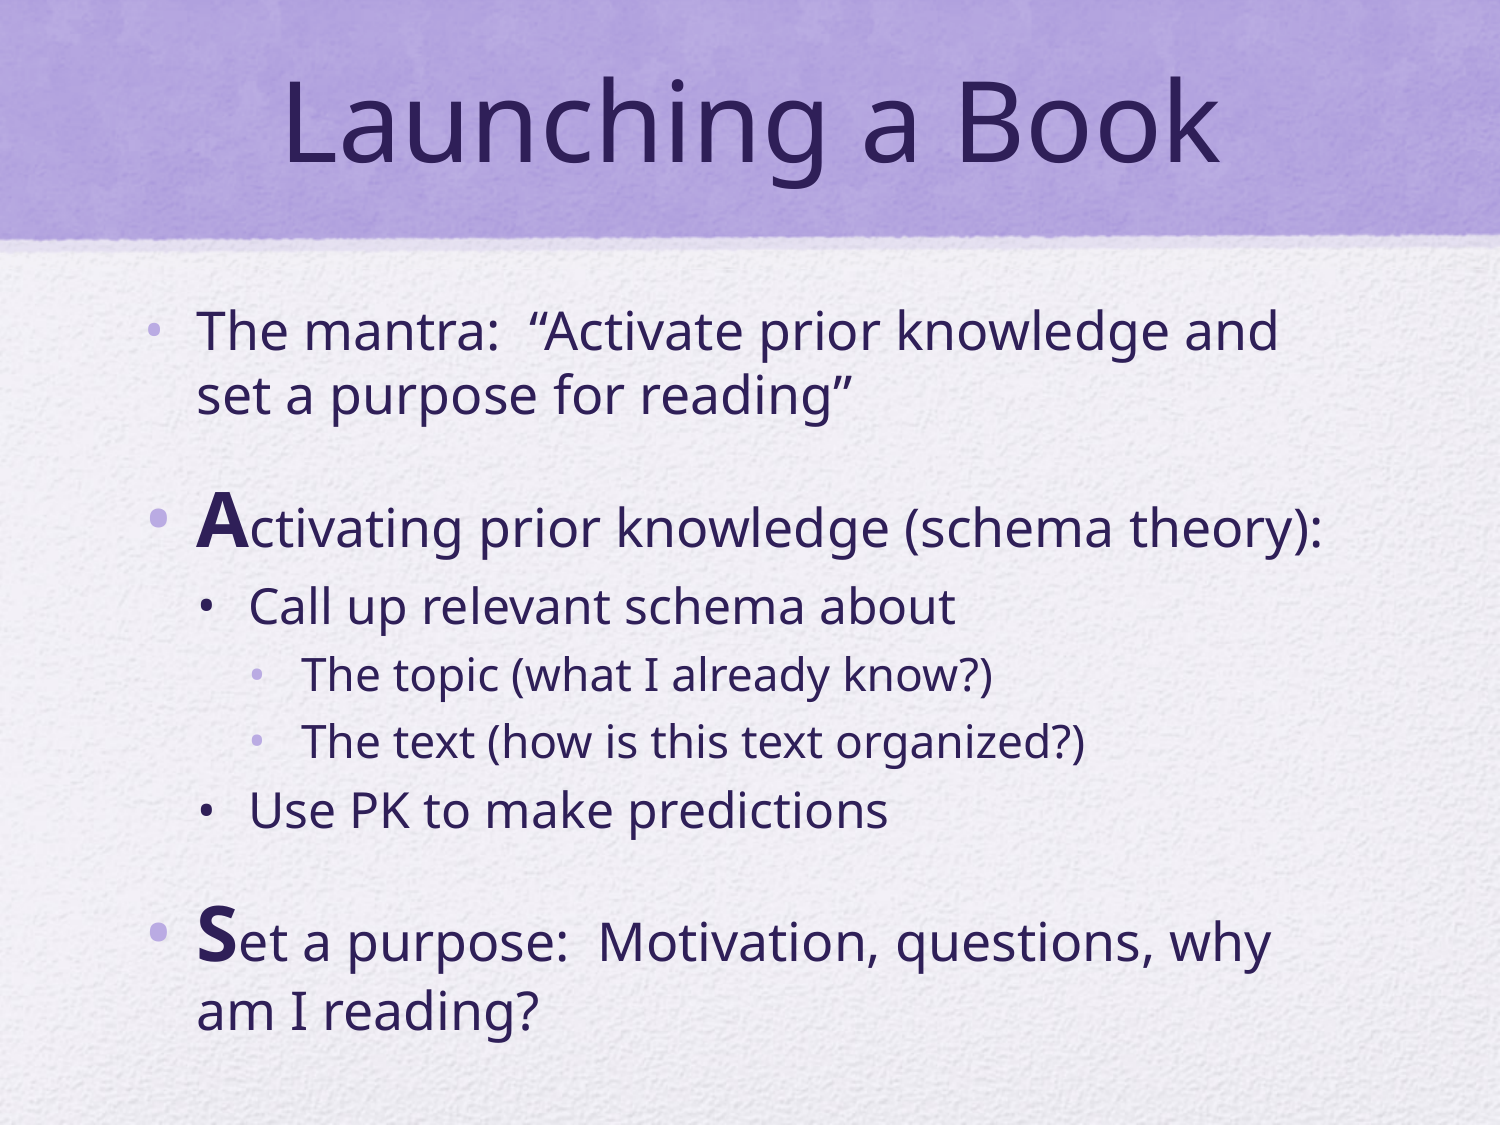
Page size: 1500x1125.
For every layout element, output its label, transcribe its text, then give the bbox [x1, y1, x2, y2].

picture [0, 225, 1500, 1125]
title Launching a Book [129, 6, 1372, 239]
list The mantra: “Activate prior knowledge and set a purpose for reading” Activating prior knowledge (schema theory): Call up relevant schema about The topic (what I already know?) The text (how is this text organized?) Use PK to make predictions Set a purpose: Motivation, questions, why am I reading? [129, 288, 1372, 1054]
